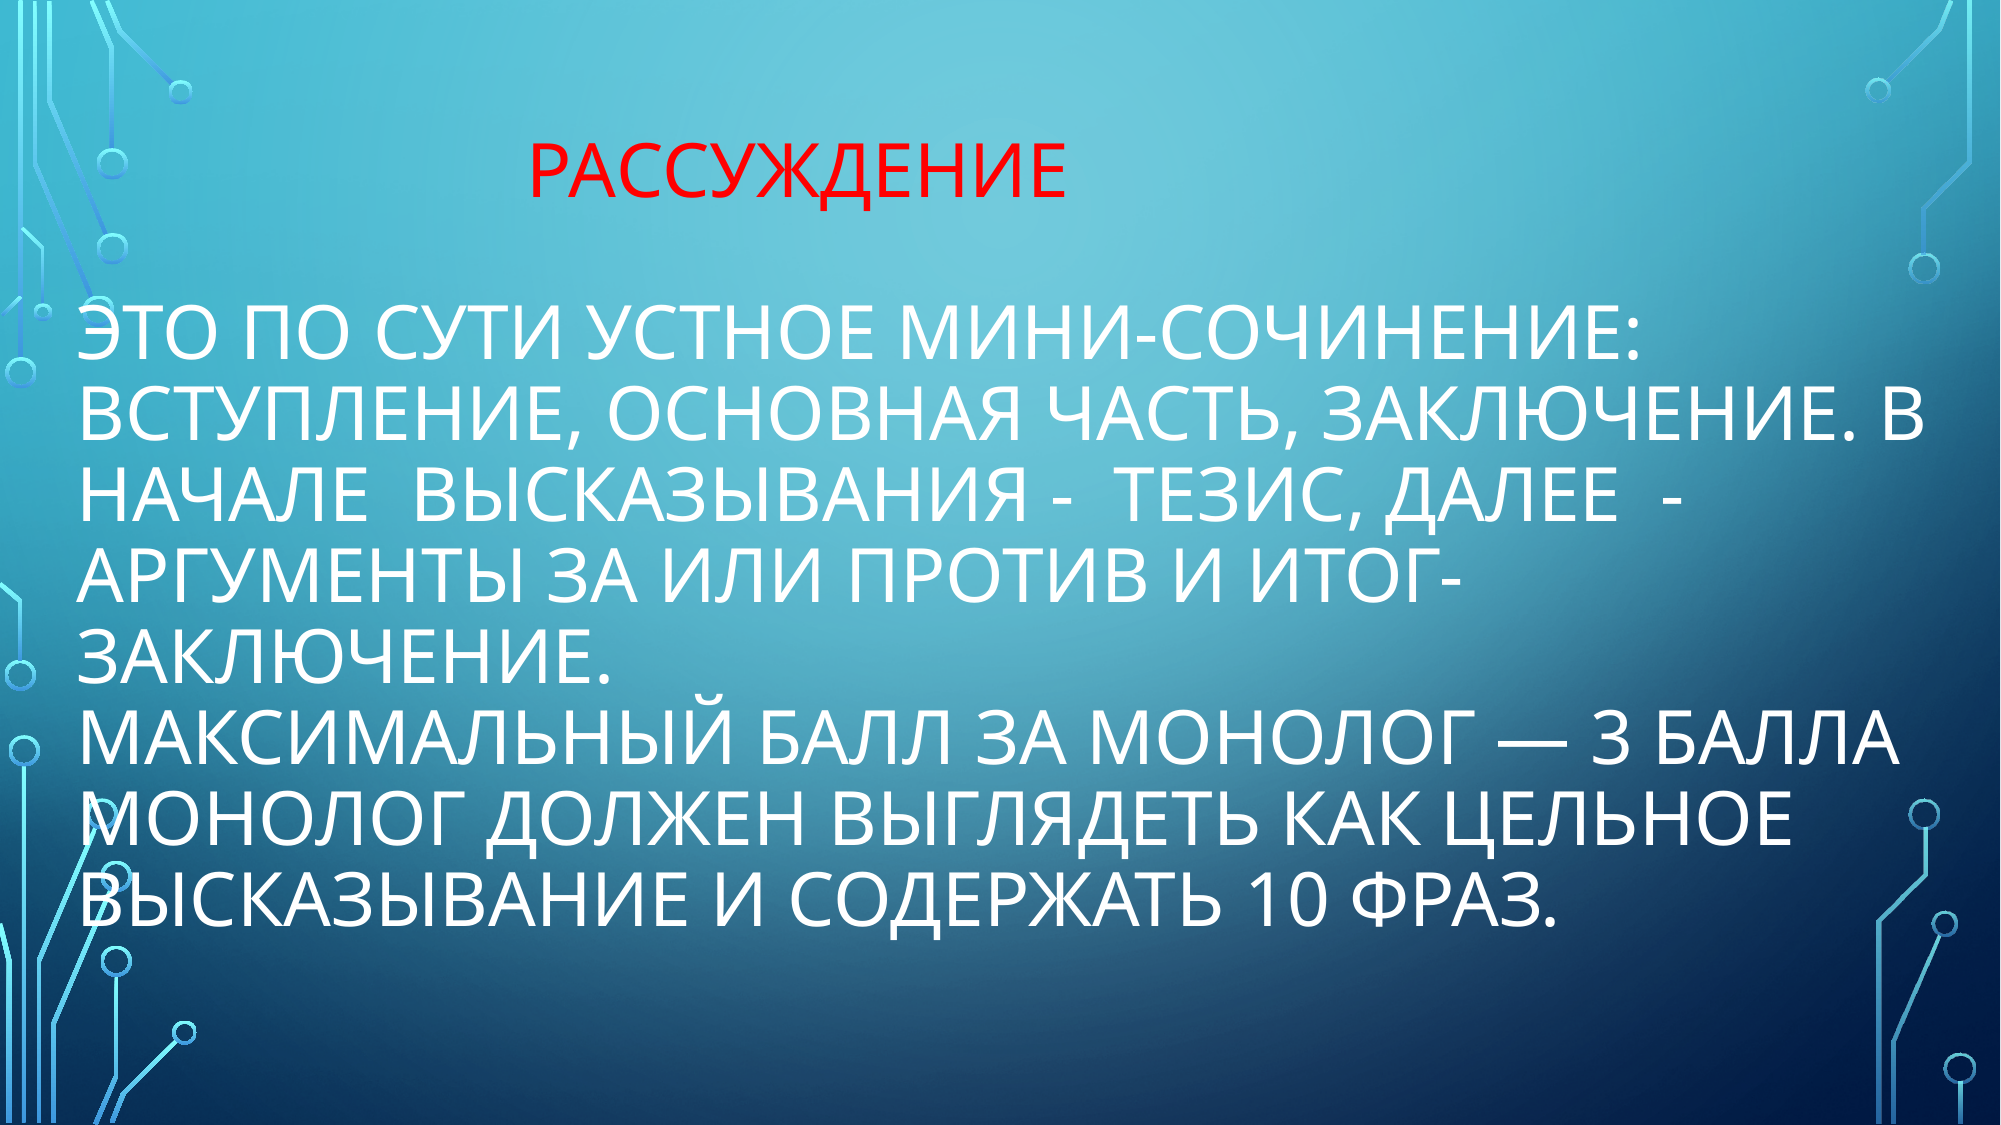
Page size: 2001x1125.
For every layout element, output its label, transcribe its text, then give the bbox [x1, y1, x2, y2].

title Рассуждение Это по сути устное мини-сочинение: вступление, основная часть, заключение. В начале высказывания - тезис, далее - аргументы за или против и итог-заключение. Максимальный балл за монолог — 3 балла Монолог должен выглядеть как цельное высказывание и содержать 10 фраз. [61, 101, 1961, 1055]
